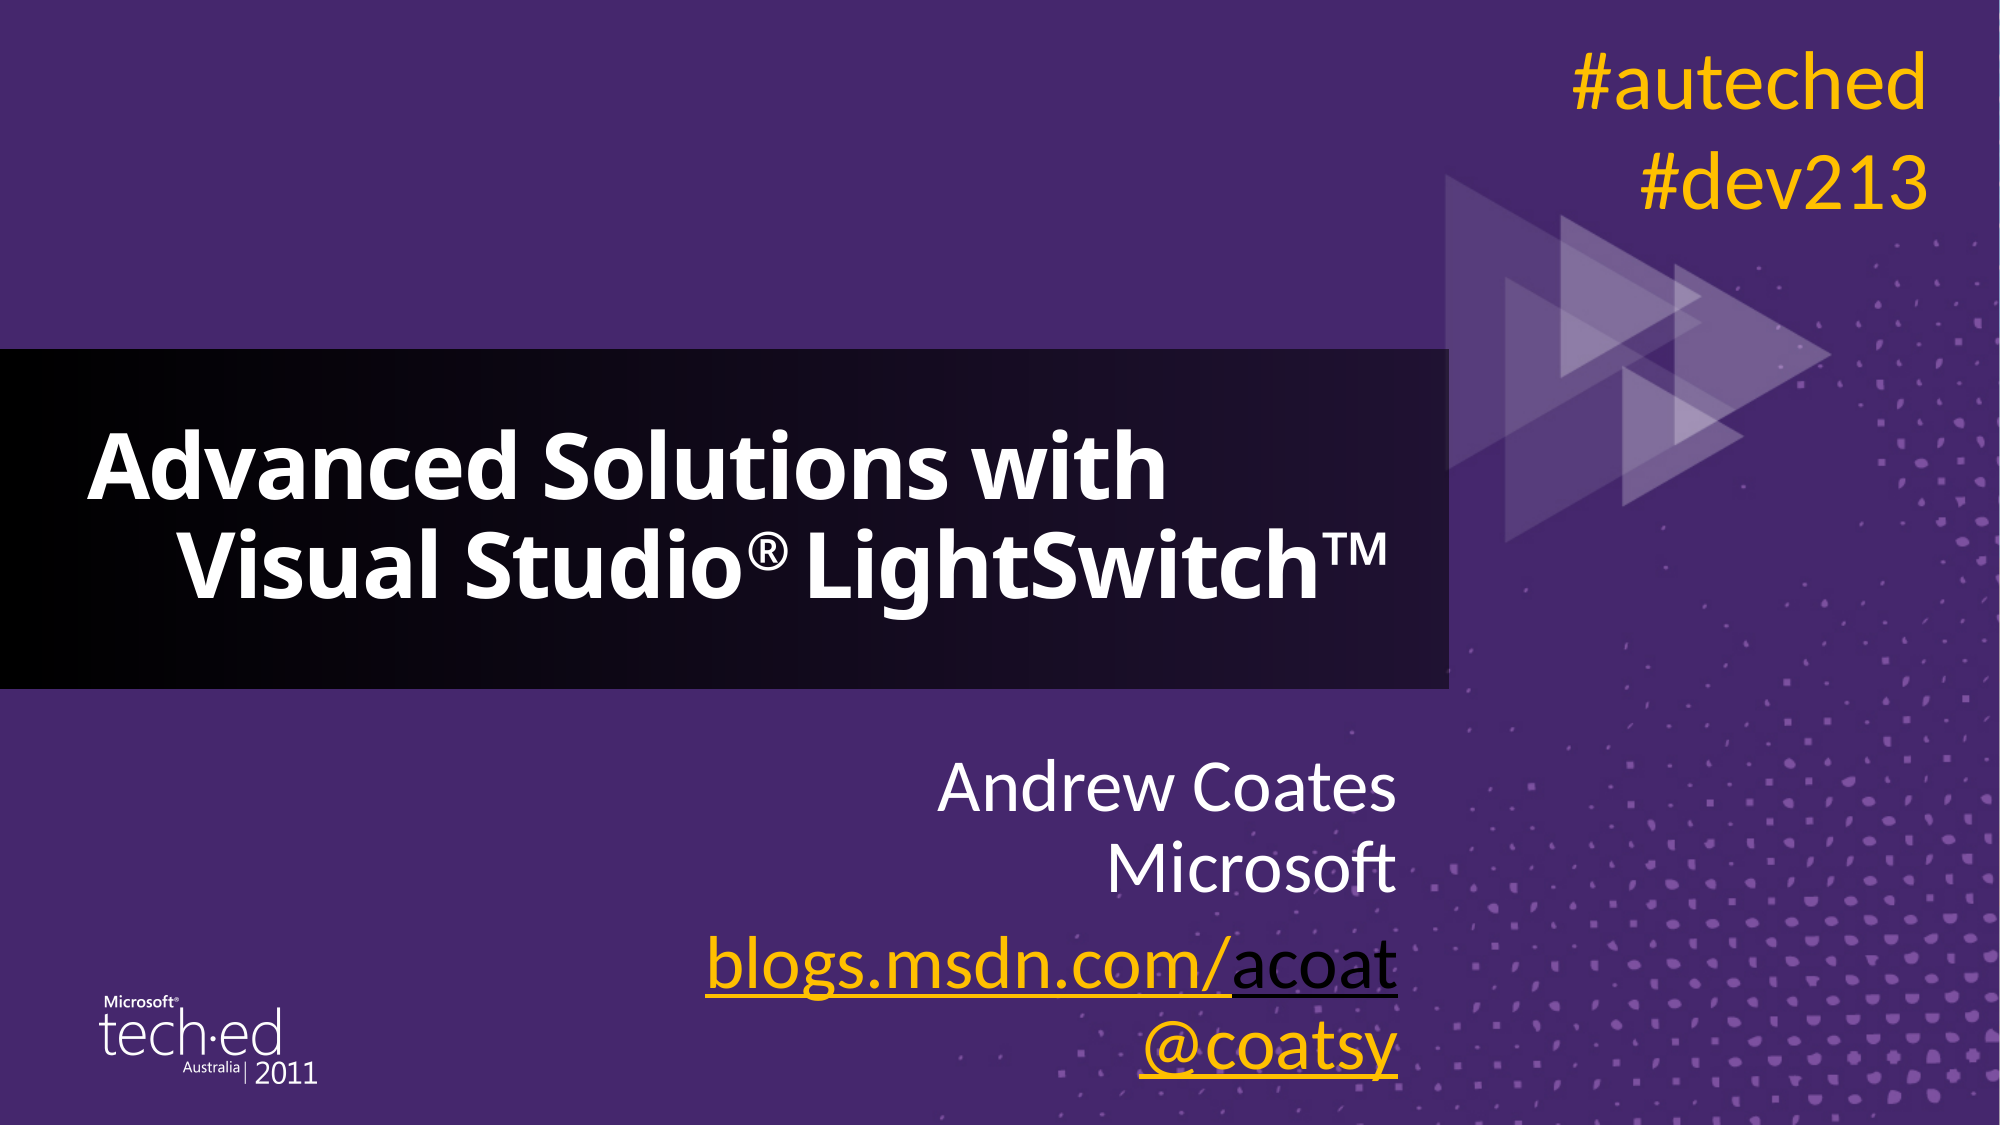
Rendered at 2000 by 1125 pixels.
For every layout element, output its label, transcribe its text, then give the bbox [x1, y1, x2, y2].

text_box #auteched #dev213 [1556, 19, 1945, 234]
picture [0, 0, 2000, 1125]
text_box Andrew Coates Microsoft blogs.msdn.com/acoat @coatsy [159, 739, 1414, 1125]
text_box Advanced Solutions with Visual Studio® LightSwitch™ [0, 349, 1449, 689]
